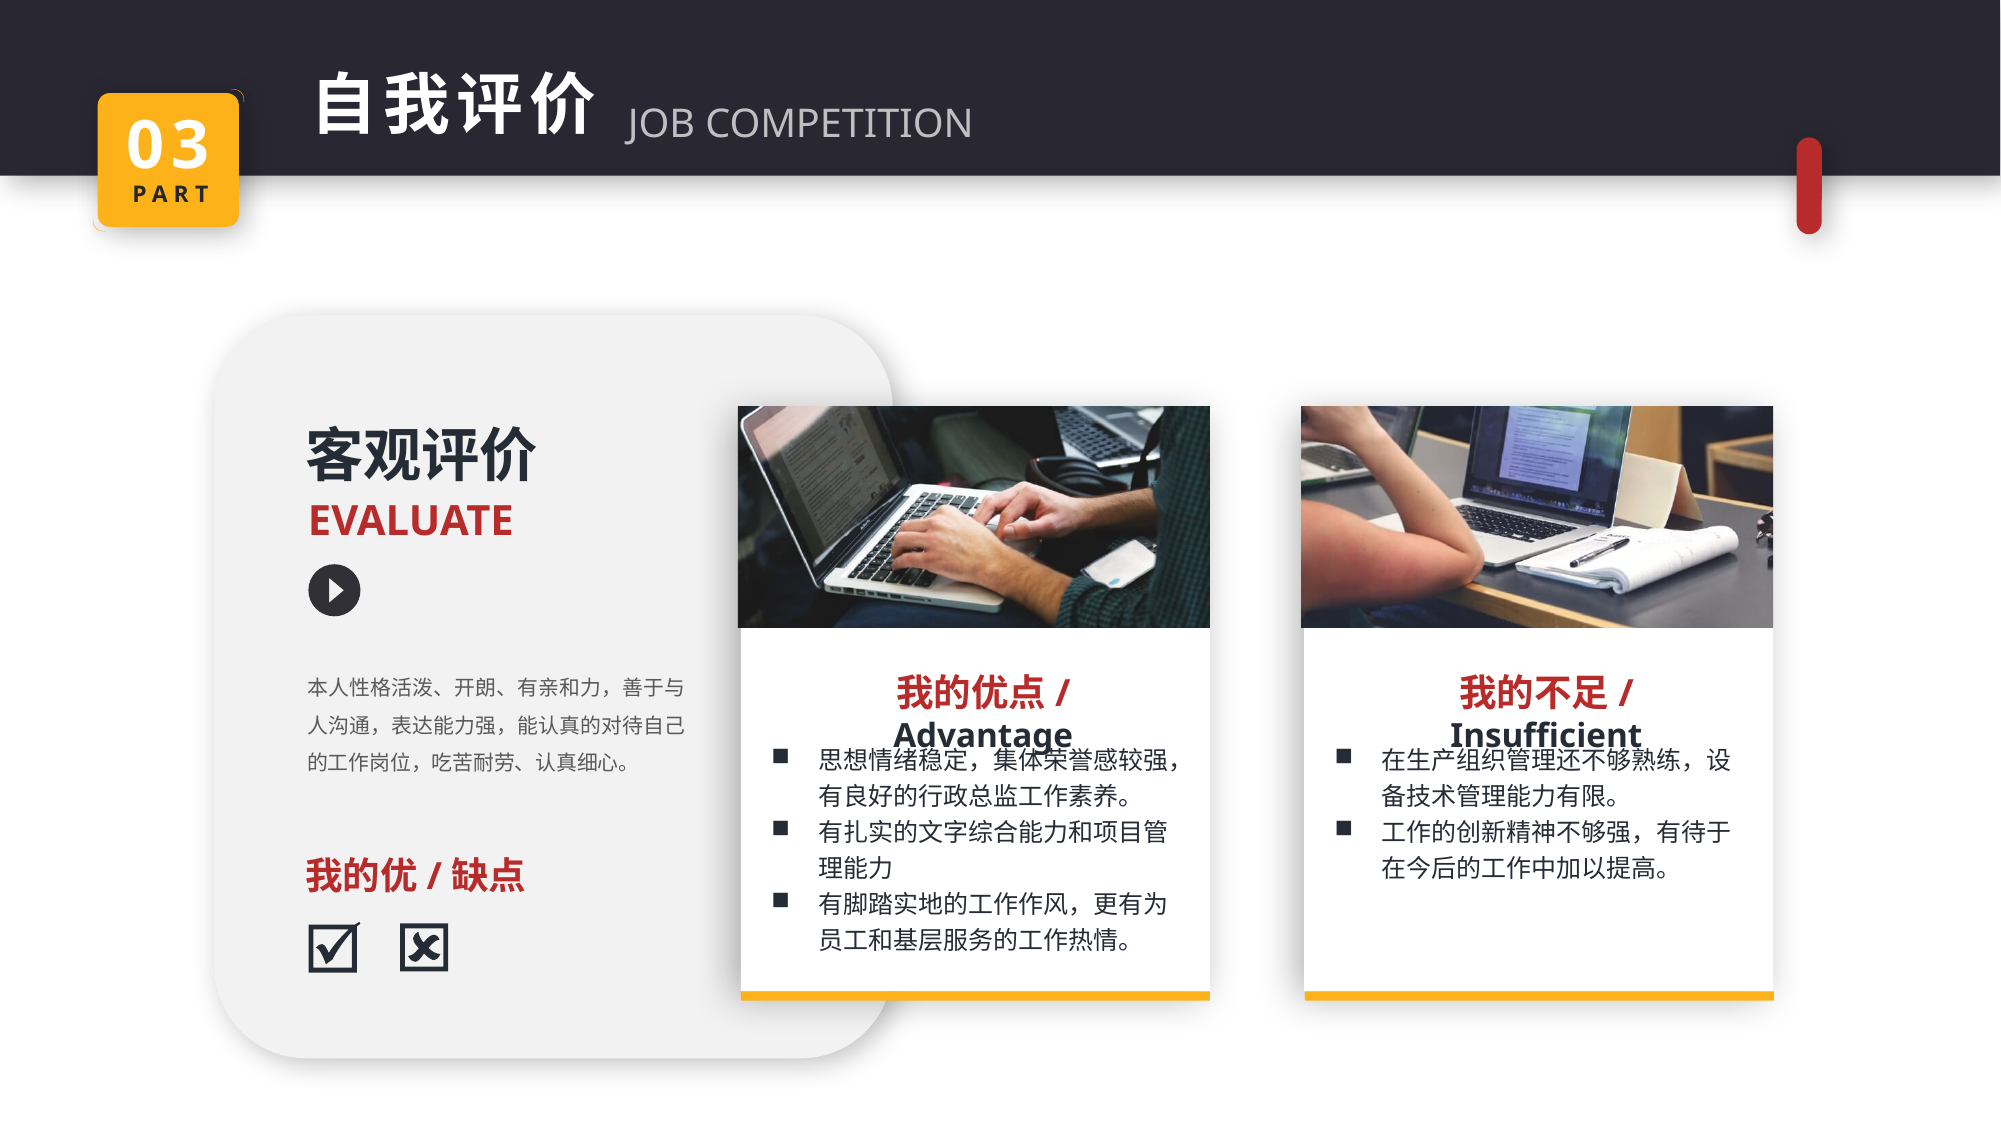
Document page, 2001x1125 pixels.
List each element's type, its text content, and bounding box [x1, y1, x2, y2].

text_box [92, 89, 248, 232]
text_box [737, 406, 1210, 1001]
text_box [1301, 406, 1774, 1001]
text_box 自我评价 [299, 56, 681, 148]
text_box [214, 315, 893, 1059]
text_box JOB COMPETITION [616, 92, 990, 151]
